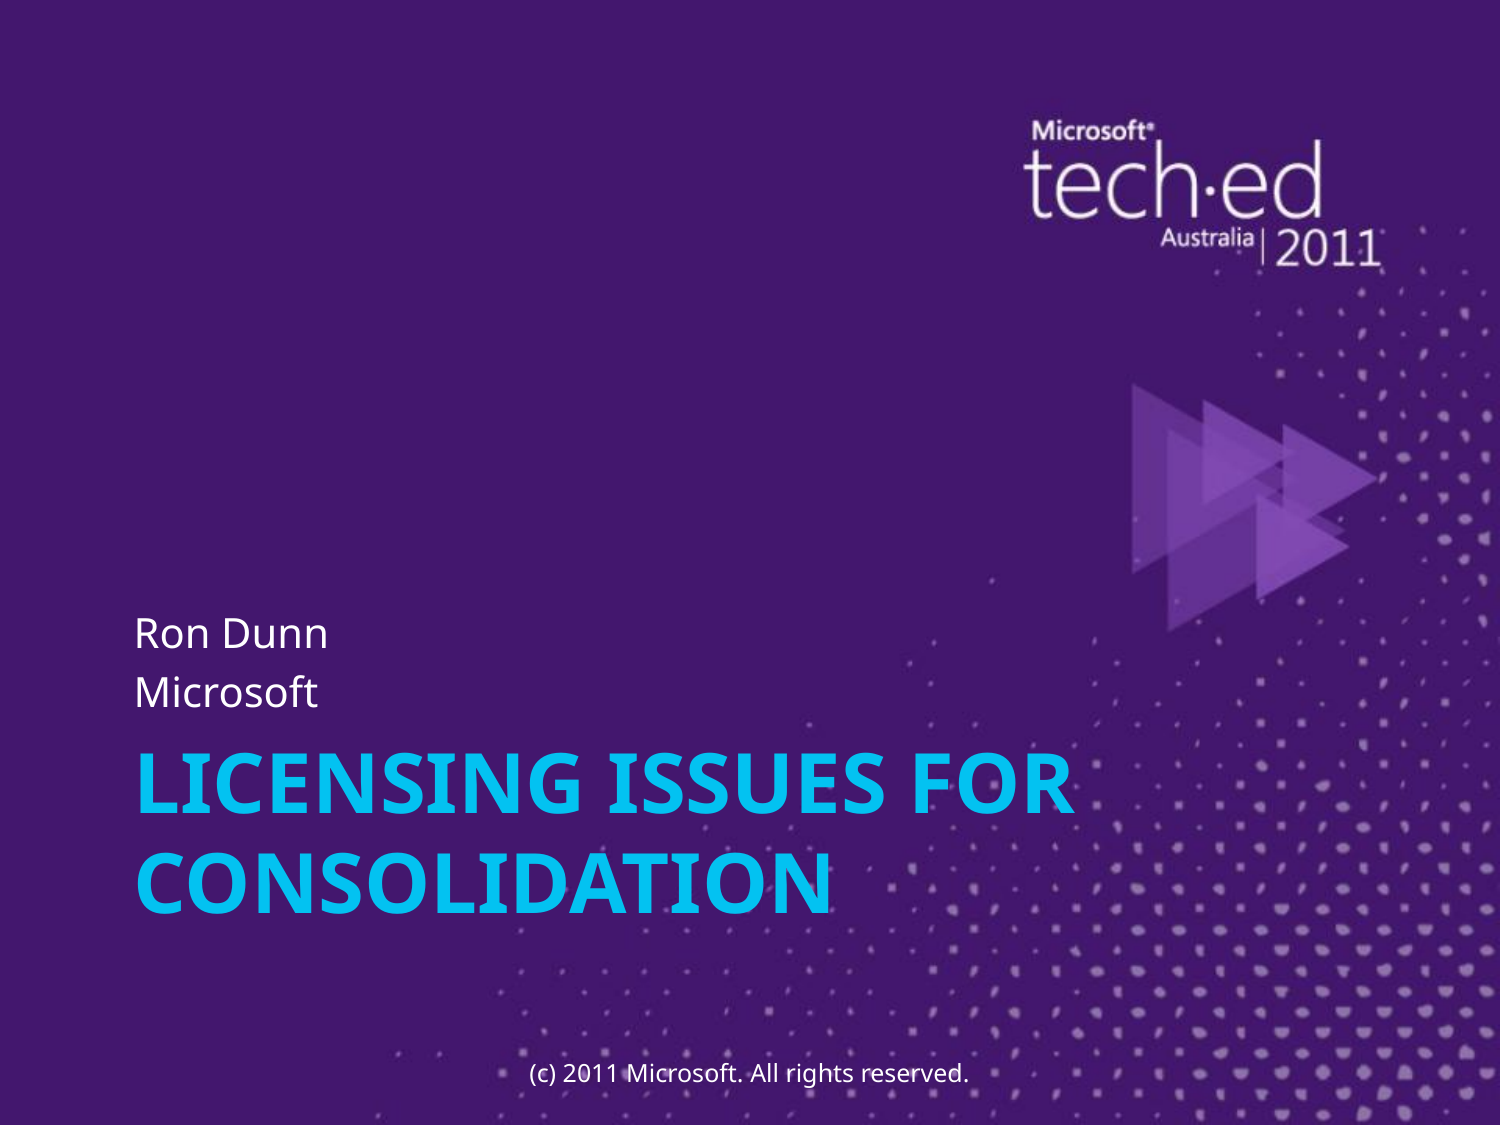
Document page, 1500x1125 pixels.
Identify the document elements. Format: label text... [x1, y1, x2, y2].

footer (c) 2011 Microsoft. All rights reserved. [512, 1042, 988, 1103]
list Ron Dunn Microsoft [118, 476, 1394, 723]
picture [0, 0, 1500, 1125]
title Licensing Issues for Consolidation [118, 723, 1394, 947]
